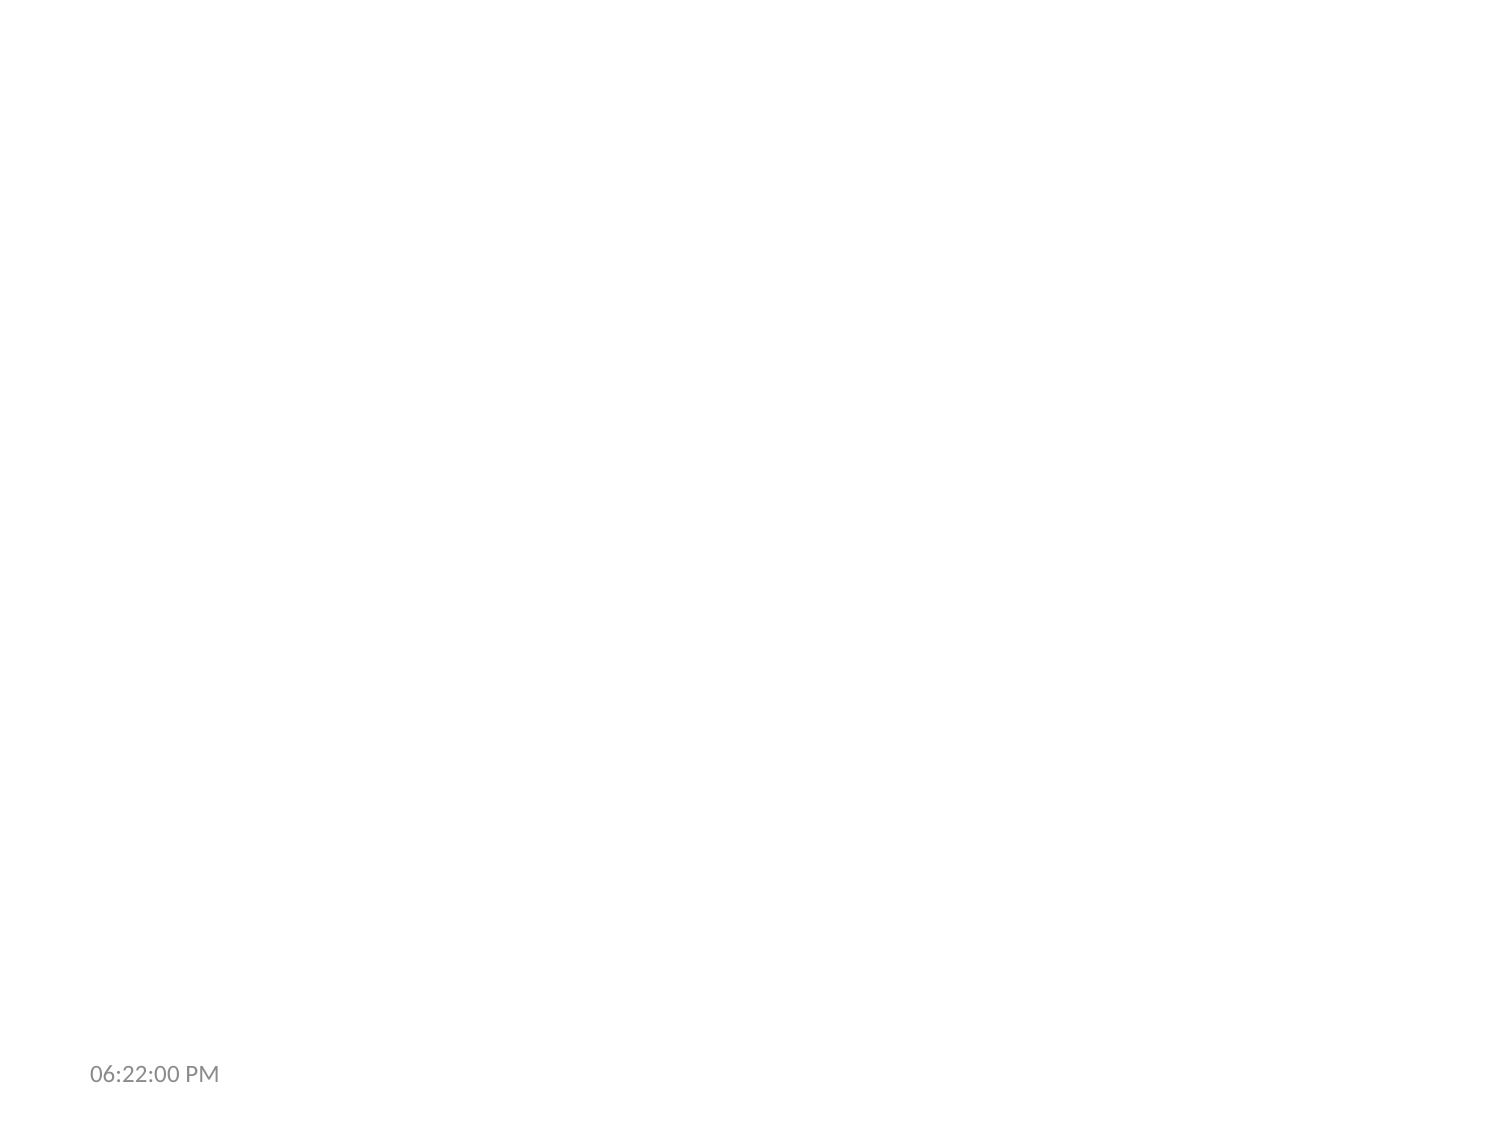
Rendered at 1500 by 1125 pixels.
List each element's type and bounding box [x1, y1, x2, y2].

slide_number [75, 1042, 425, 1103]
